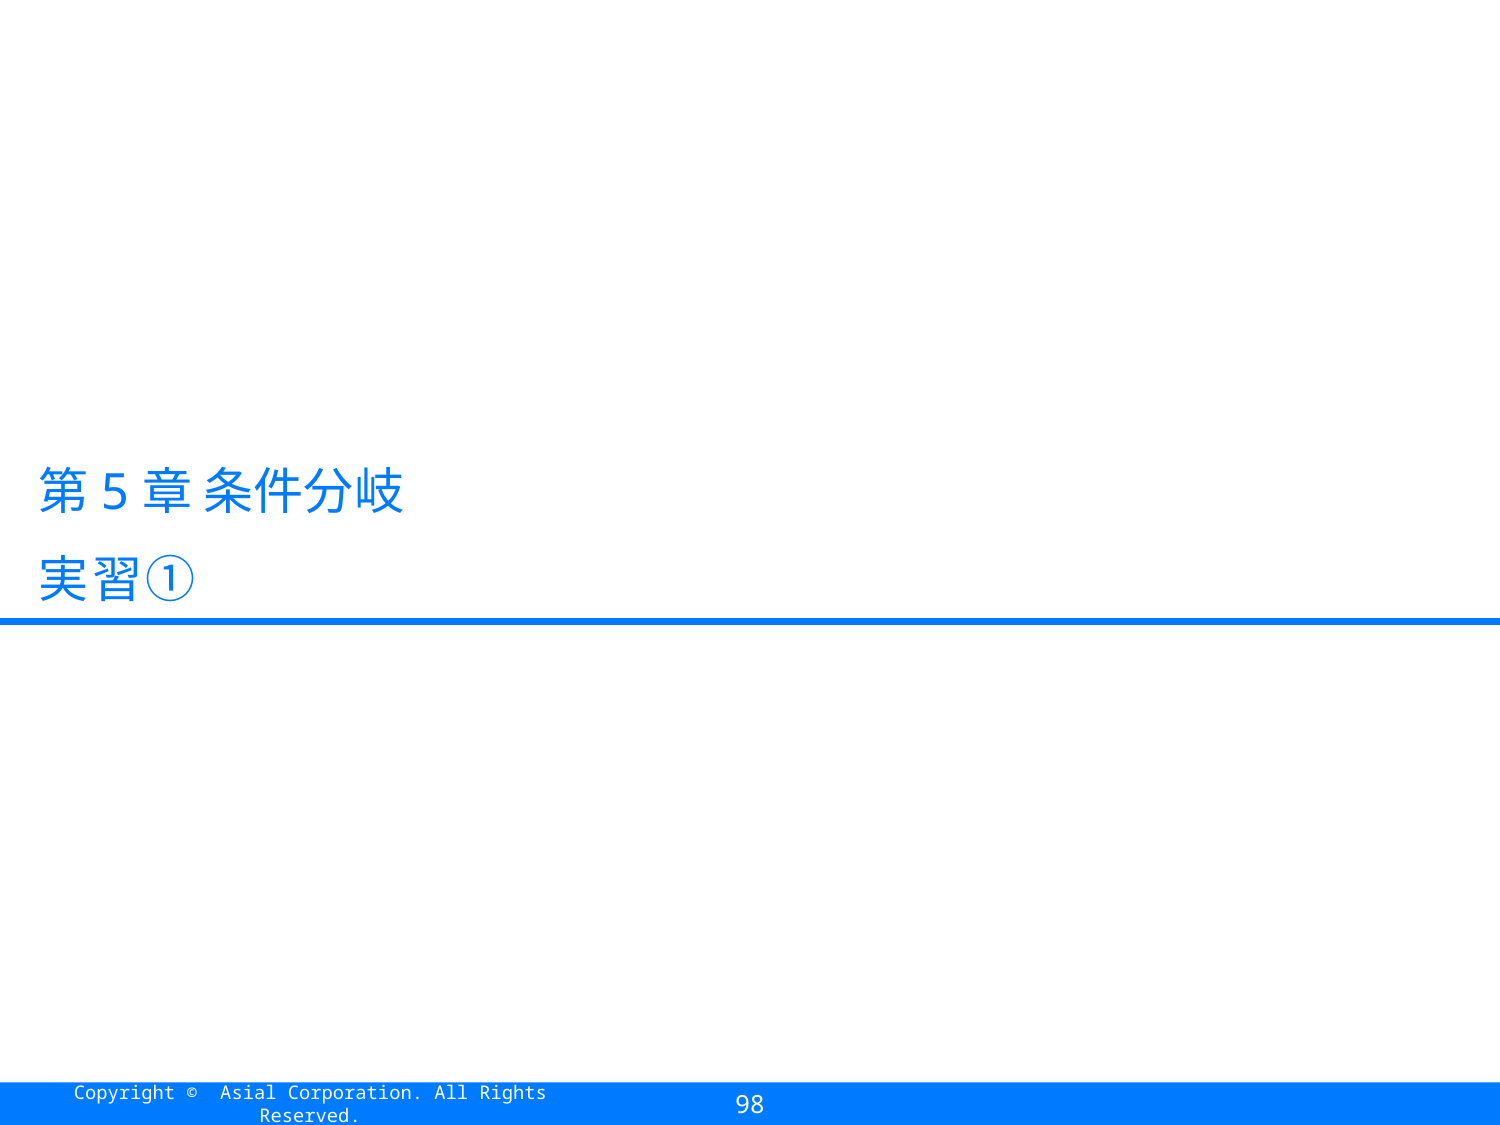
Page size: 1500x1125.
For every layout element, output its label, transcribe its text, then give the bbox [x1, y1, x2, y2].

title 実習① [23, 538, 1500, 616]
list 第5章 条件分岐 [23, 444, 1500, 536]
slide_number 98 [581, 1075, 919, 1125]
